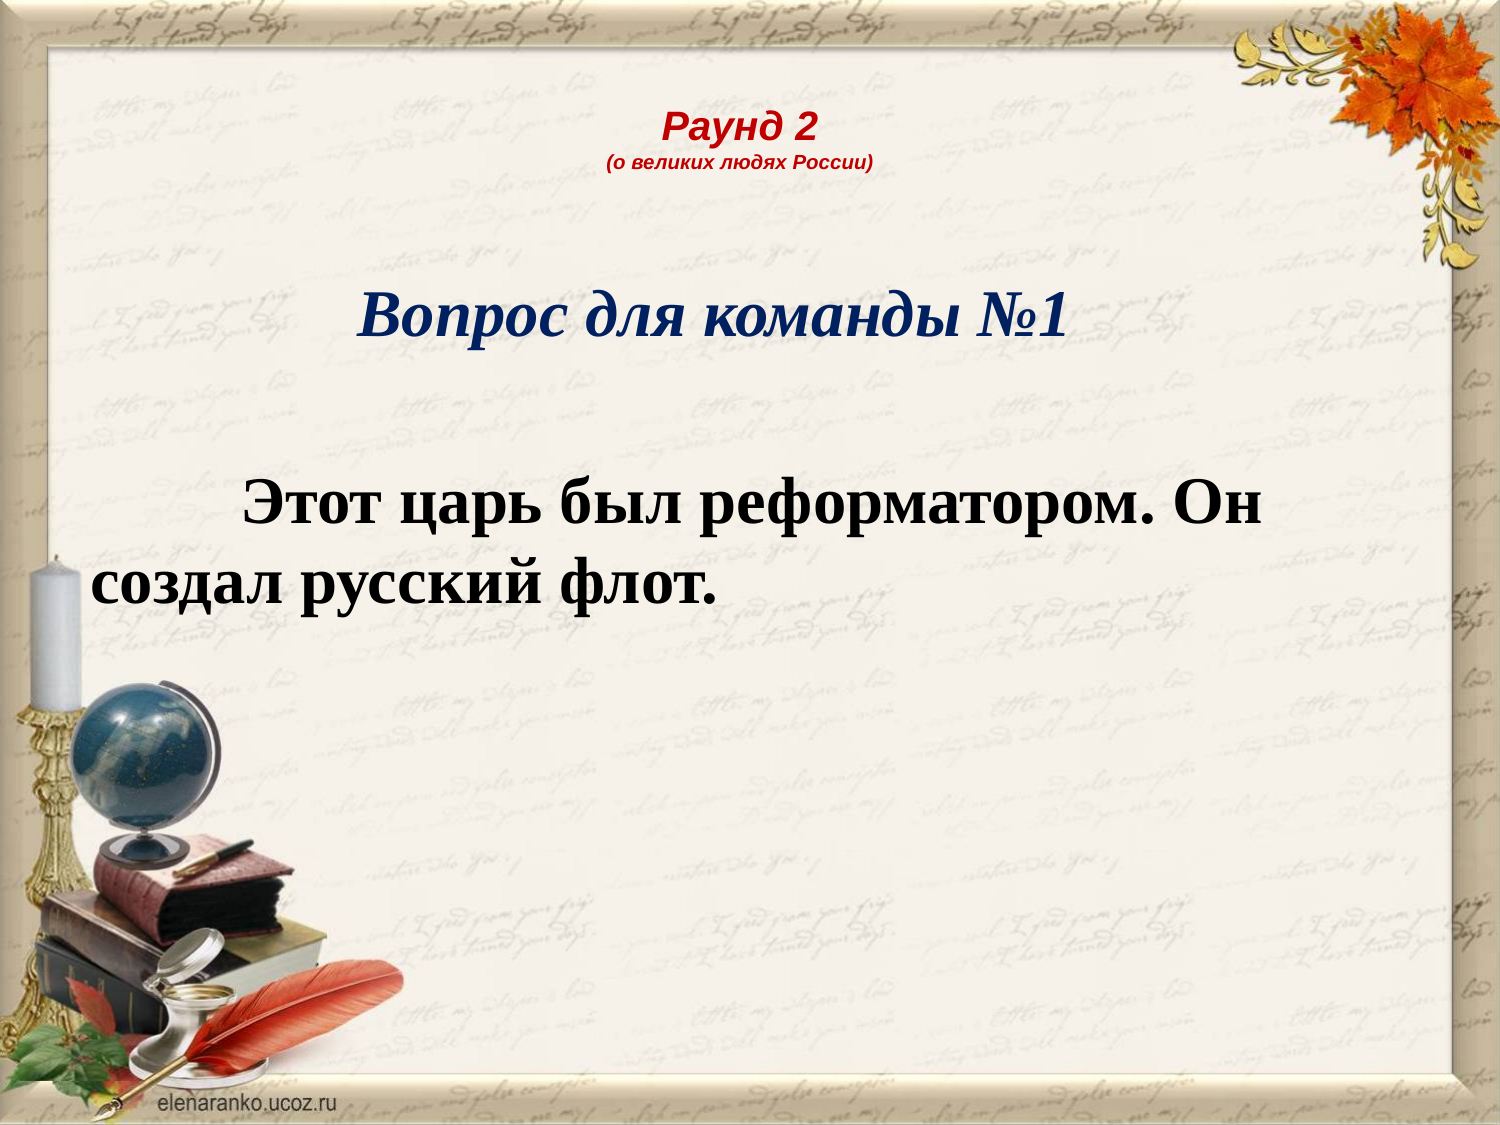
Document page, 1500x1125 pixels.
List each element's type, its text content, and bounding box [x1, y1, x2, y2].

list Вопрос для команды №1 Этот царь был реформатором. Он создал русский флот. [75, 262, 1425, 1005]
picture [0, 0, 1500, 1125]
title Раунд 2 (о великих людях России) [64, 42, 1415, 231]
